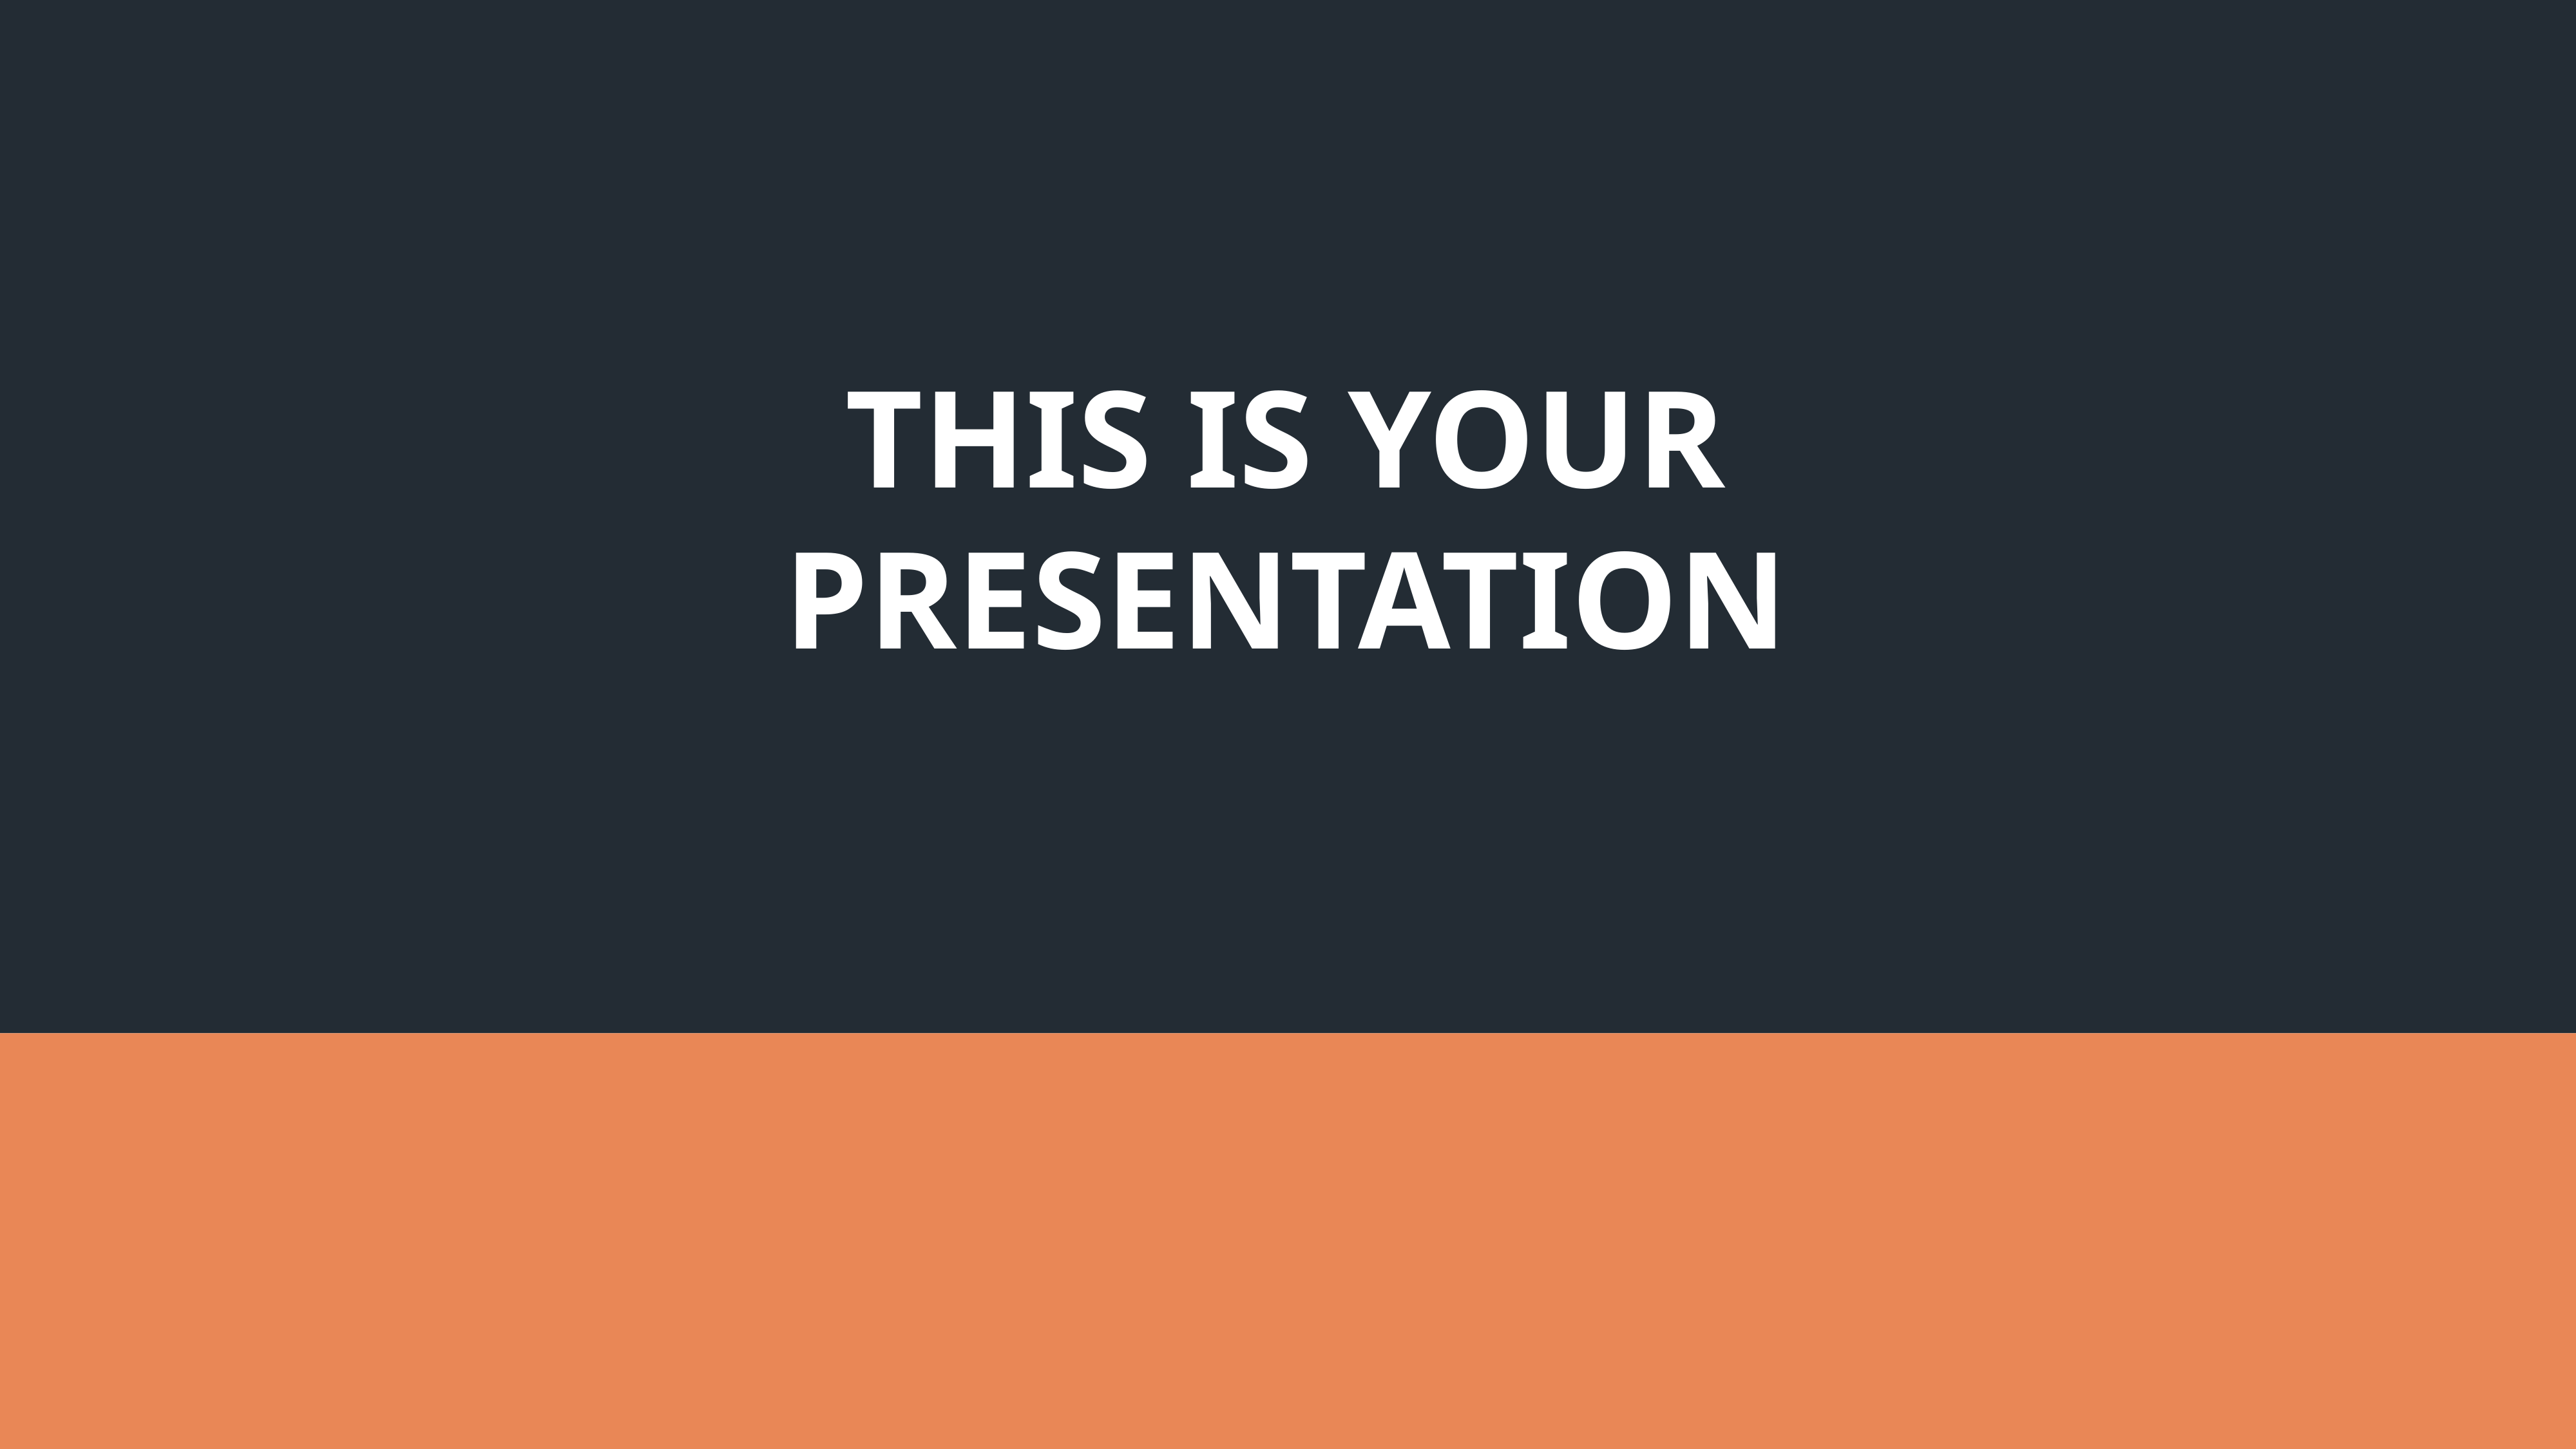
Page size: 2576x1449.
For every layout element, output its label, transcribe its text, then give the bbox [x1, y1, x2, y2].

text_box THIS IS YOUR PRESENTATION [754, 349, 1818, 681]
text_box [0, 0, 2576, 1032]
text_box [0, 1032, 2576, 1449]
